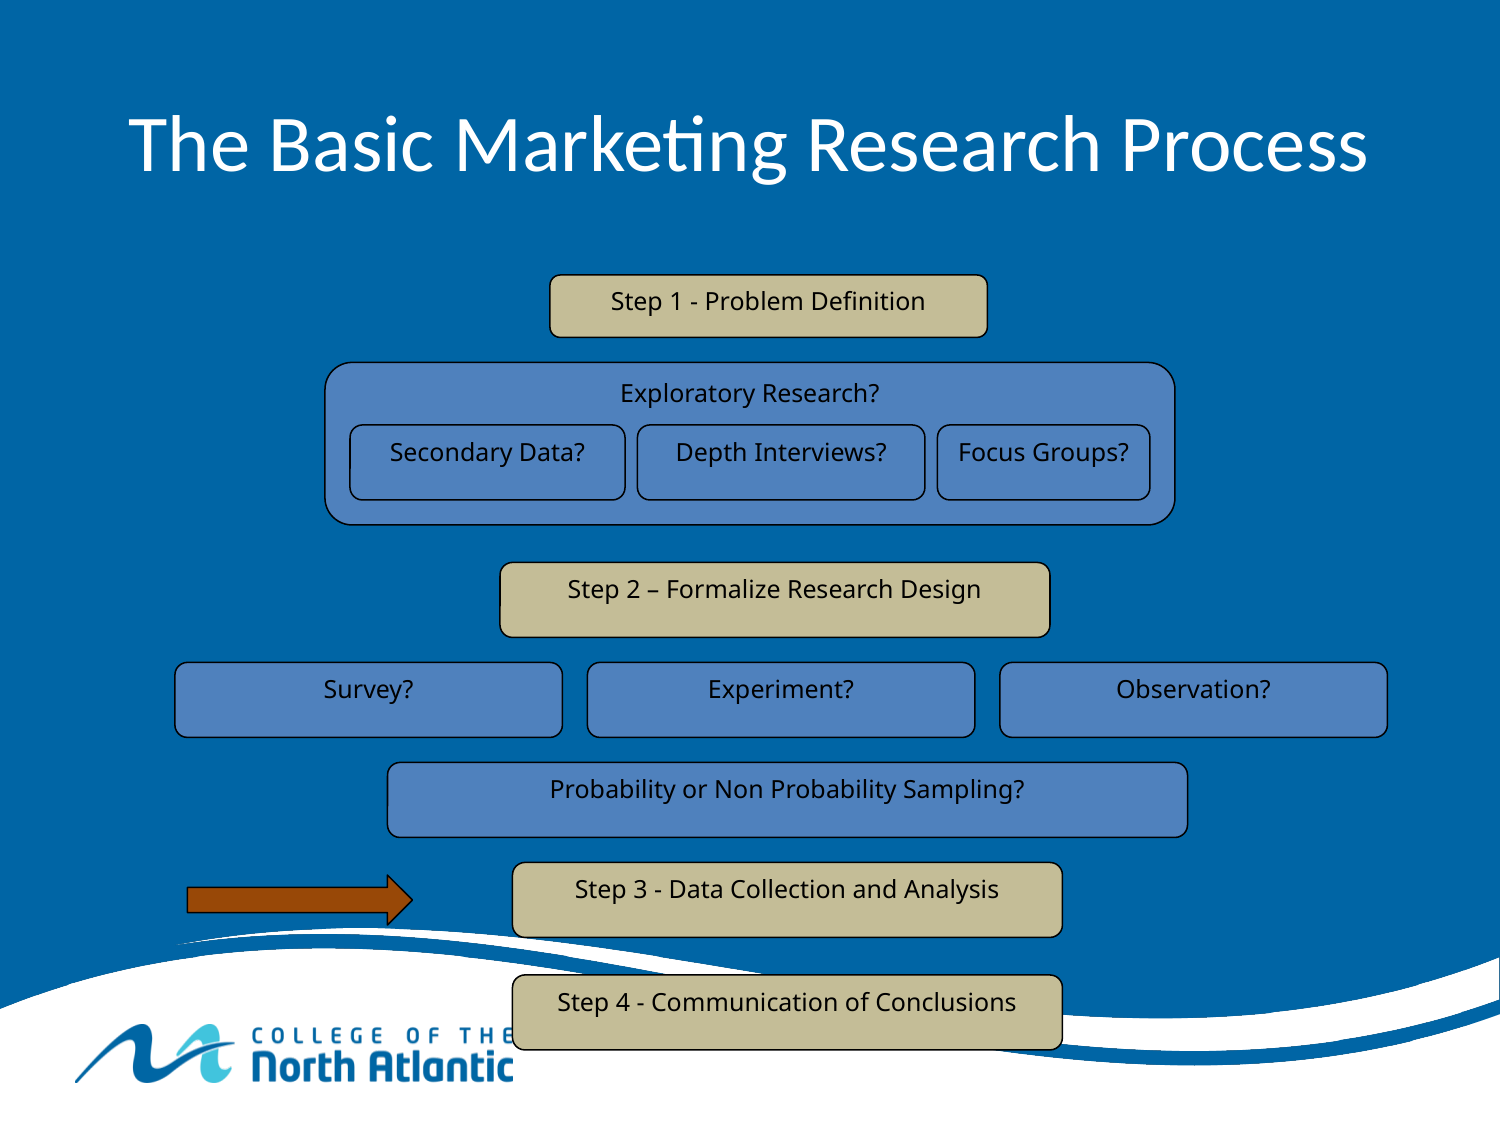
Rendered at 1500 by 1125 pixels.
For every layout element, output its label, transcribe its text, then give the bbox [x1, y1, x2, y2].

text_box Depth Interviews? [637, 424, 925, 500]
text_box Probability or Non Probability Sampling? [387, 762, 1188, 838]
text_box Step 4 - Communication of Conclusions [512, 974, 1063, 1050]
text_box Observation? [999, 662, 1388, 738]
text_box Focus Groups? [937, 424, 1150, 500]
title The Basic Marketing Research Process [75, 45, 1425, 233]
text_box Experiment? [587, 662, 975, 738]
picture [0, 928, 1500, 1125]
text_box Step 1 - Problem Definition [549, 274, 988, 338]
text_box Exploratory Research? [324, 362, 1175, 525]
text_box Step 3 - Data Collection and Analysis [512, 862, 1063, 938]
text_box Step 2 – Formalize Research Design [499, 562, 1051, 638]
text_box Survey? [174, 662, 563, 738]
text_box [187, 875, 413, 926]
text_box Secondary Data? [349, 424, 626, 500]
